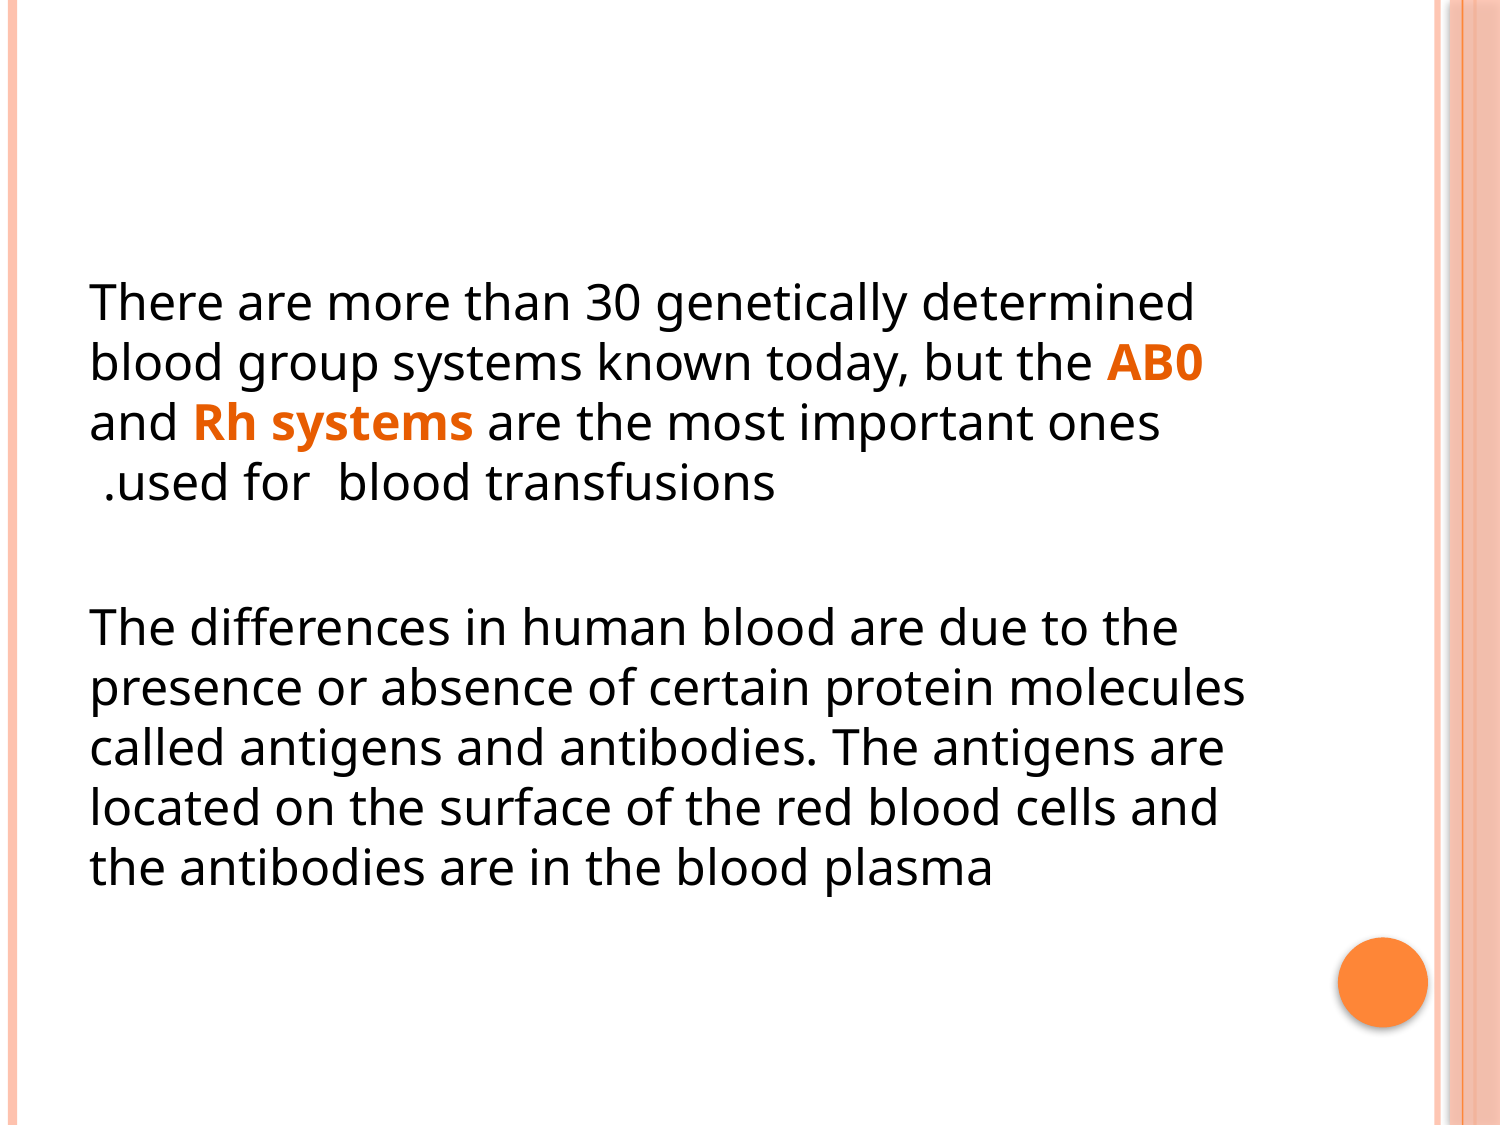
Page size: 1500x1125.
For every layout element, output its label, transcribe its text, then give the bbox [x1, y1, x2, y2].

list There are more than 30 genetically determined blood group systems known today, but the AB0 and Rh systems are the most important ones used for blood transfusions. The differences in human blood are due to the presence or absence of certain protein molecules called antigens and antibodies. The antigens are located on the surface of the red blood cells and the antibodies are in the blood plasma [75, 262, 1300, 1062]
